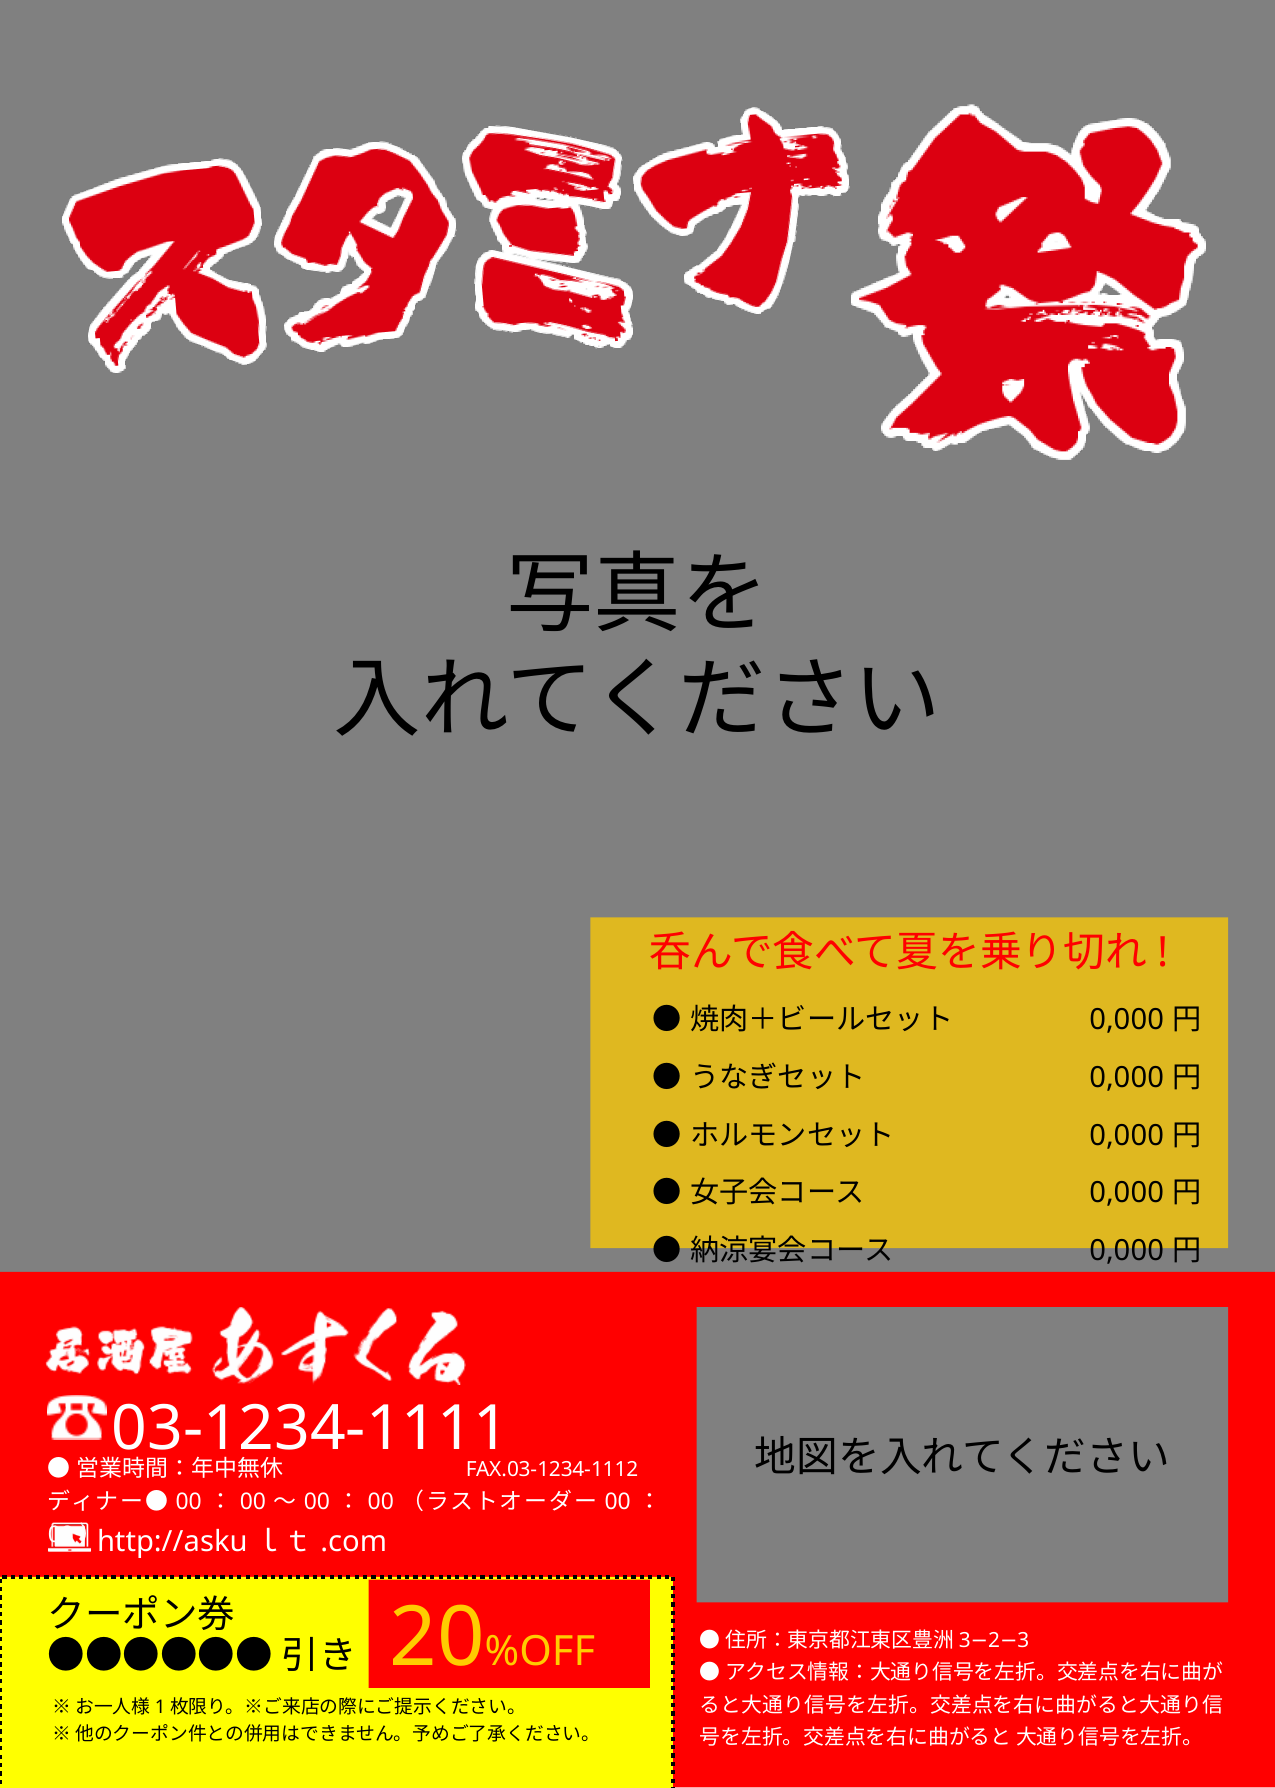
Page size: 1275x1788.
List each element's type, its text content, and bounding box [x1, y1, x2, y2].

table_header 0,000円 [1019, 988, 1216, 1046]
text_box FAX.03-1234-1112 [465, 1456, 668, 1485]
table_cell 0,000円 [1019, 1103, 1216, 1161]
text_box http://askuｌｔ.com [97, 1515, 402, 1554]
text_box ●住所：東京都江東区豊洲3−2−3 ●アクセス情報：大通り信号を左折。交差点を右に曲がると大通り信号を左折。交差点を右に曲がると大通り信号を左折。交差点を右に曲がると 大通り信号を左折。 [699, 1618, 1223, 1753]
text_box クーポン券 ●●●●●●引き [47, 1583, 367, 1688]
table_cell 0,000円 [1019, 1046, 1216, 1103]
text_box 地図を入れてください [696, 1307, 1229, 1603]
picture [48, 1522, 91, 1552]
text_box ※お一人様1枚限り。※ご来店の際にご提示ください。 ※他のクーポン件との併用はできません。予めご了承ください。 [52, 1690, 650, 1745]
picture [47, 1395, 107, 1440]
text_box 呑んで食べて夏を乗り切れ! [590, 917, 1228, 983]
table_cell ●うなぎセット [638, 1046, 1019, 1103]
text_box ●営業時間：年中無休 ディナー●00：00〜00：00（ラストオーダー00：00） [47, 1447, 667, 1540]
text_box [590, 917, 1229, 1249]
text_box [368, 1579, 650, 1688]
table_header ●焼肉＋ビールセット [638, 988, 1019, 1046]
text_box [0, 1576, 673, 1788]
table_cell ●ホルモンセット [638, 1103, 1019, 1161]
picture [0, 0, 1275, 486]
table_cell ●女子会コース [638, 1161, 1019, 1219]
picture [45, 1307, 466, 1386]
table_cell 0,000円 [1019, 1161, 1216, 1219]
text_box 03-1234-1111 [111, 1387, 668, 1447]
table_cell 0,000円 [1019, 1219, 1216, 1276]
text_box [0, 1271, 1275, 1788]
text_box 写真を 入れてください [0, 486, 1275, 1271]
table_cell ●納涼宴会コース [638, 1219, 1019, 1276]
text_box 20%OFF [389, 1579, 642, 1681]
